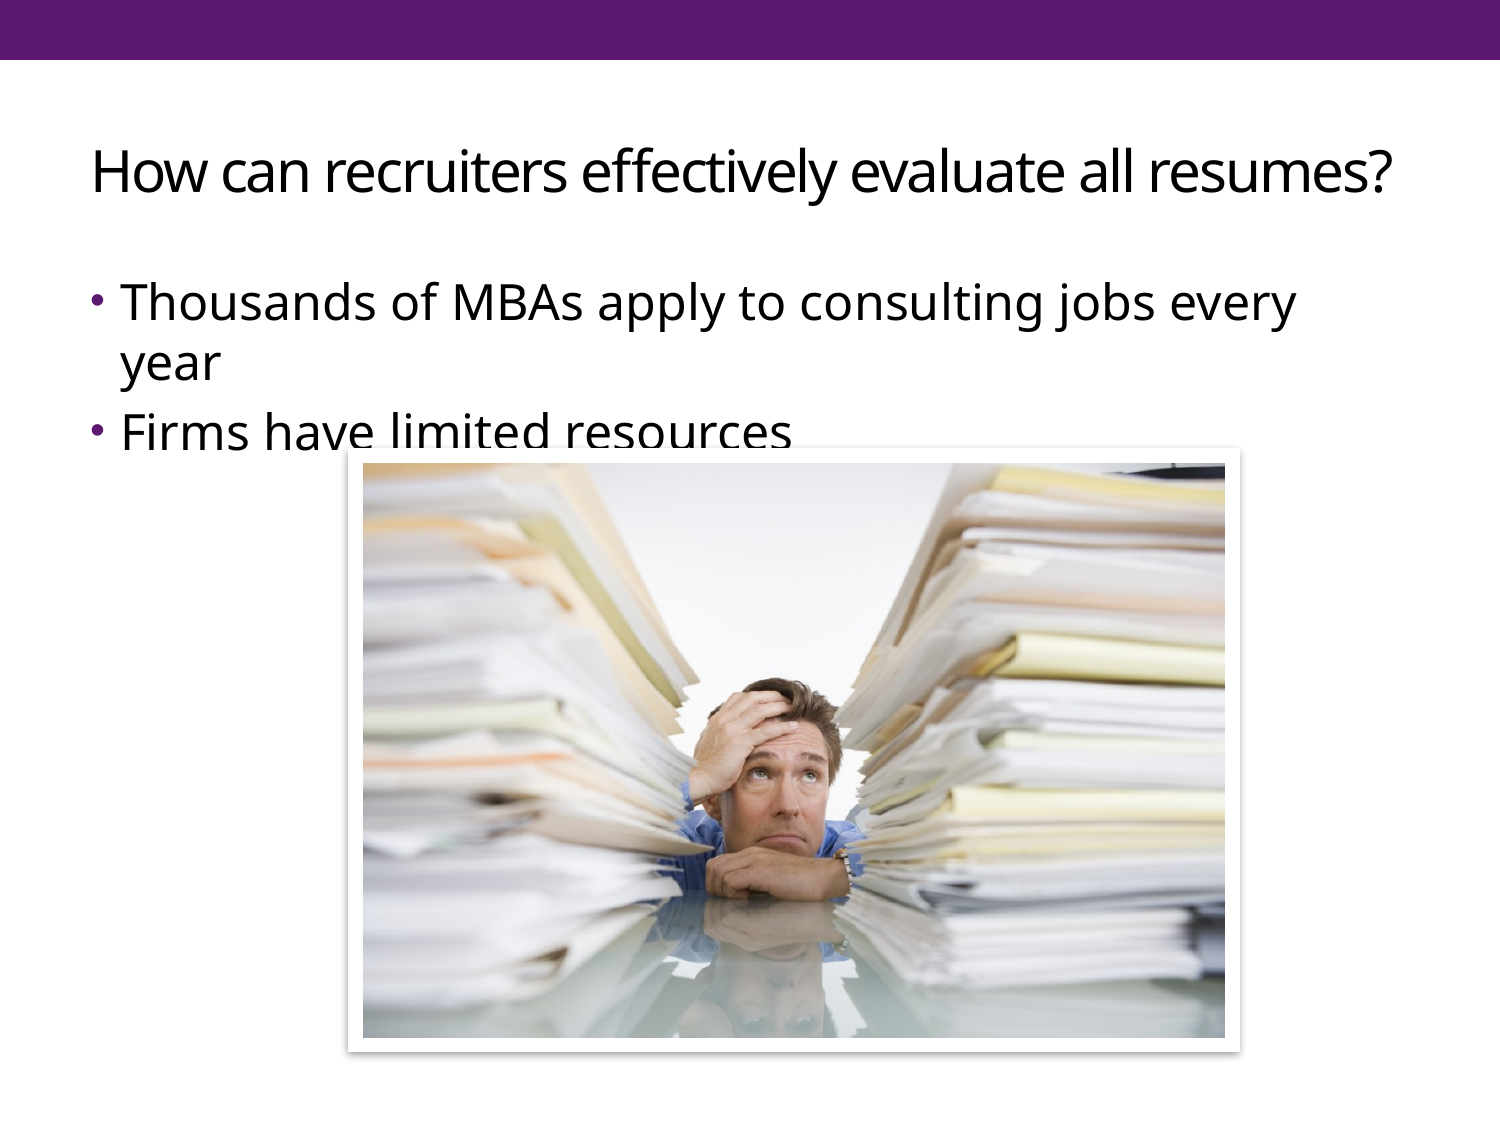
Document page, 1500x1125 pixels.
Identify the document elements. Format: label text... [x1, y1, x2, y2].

picture [362, 462, 1226, 1038]
list Thousands of MBAs apply to consulting jobs every year Firms have limited resources [75, 262, 1425, 1063]
title How can recruiters effectively evaluate all resumes? [75, 87, 1425, 250]
